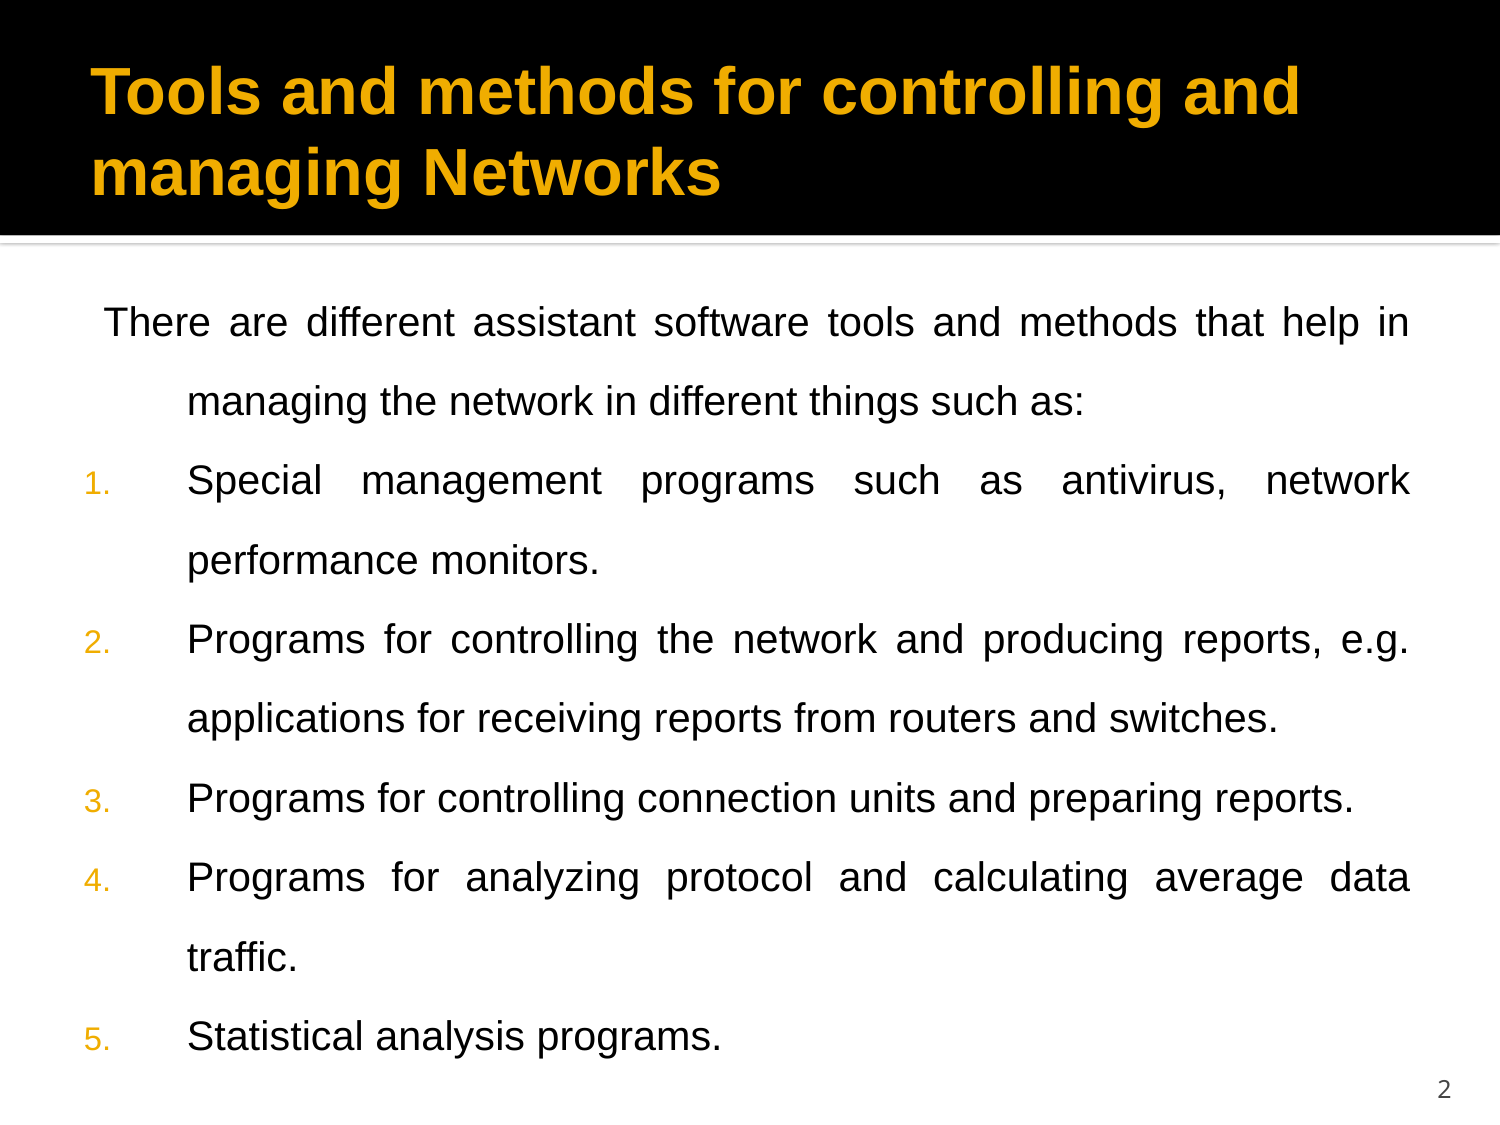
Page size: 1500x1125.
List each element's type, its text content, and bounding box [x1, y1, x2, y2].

title Tools and methods for controlling and managing Networks [75, 25, 1425, 231]
list There are different assistant software tools and methods that help in managing the network in different things such as: Special management programs such as antivirus, network performance monitors. Programs for controlling the network and producing reports, e.g. applications for receiving reports from routers and switches. Programs for controlling connection units and preparing reports. Programs for analyzing protocol and calculating average data traffic. Statistical analysis programs. [75, 249, 1425, 1075]
slide_number 2 [1345, 1062, 1467, 1108]
